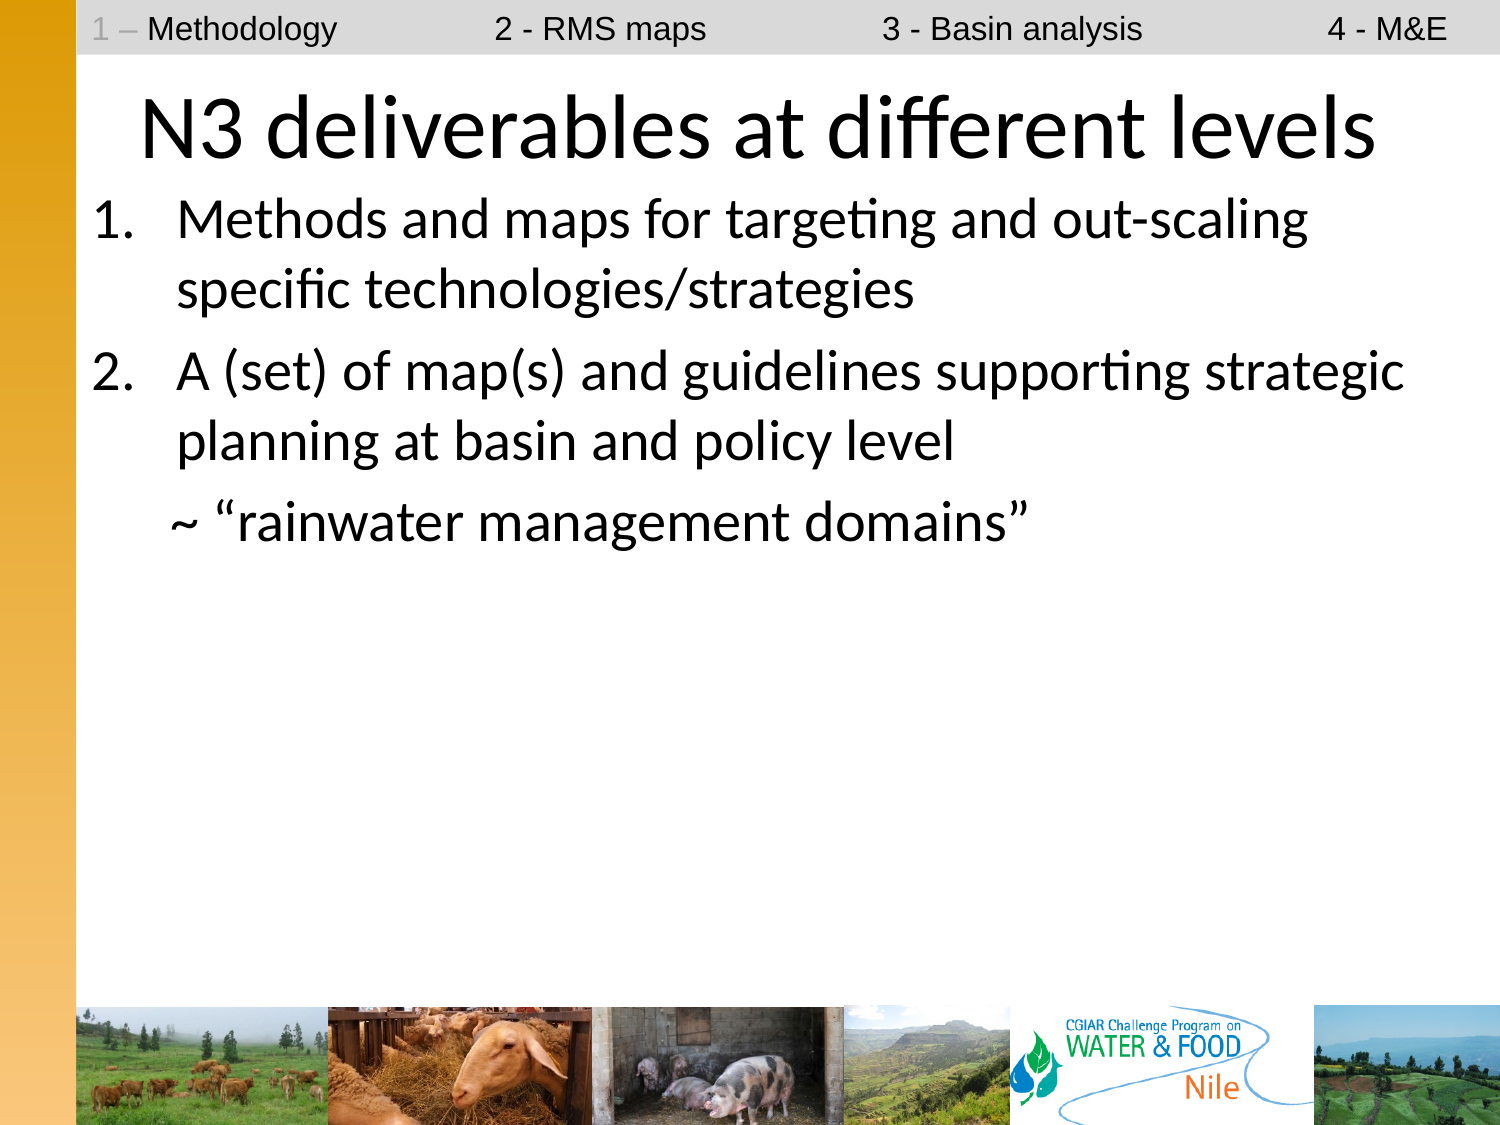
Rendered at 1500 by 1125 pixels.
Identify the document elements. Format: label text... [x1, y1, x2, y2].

list Methods and maps for targeting and out-scaling specific technologies/strategies A (set) of map(s) and guidelines supporting strategic planning at basin and policy level ~ “rainwater management domains” [76, 172, 1427, 916]
title N3 deliverables at different levels [83, 55, 1435, 216]
picture [76, 1004, 1500, 1125]
text_box 1 – Methodology 2 - RMS maps 3 - Basin analysis 4 - M&E [76, 0, 1500, 55]
